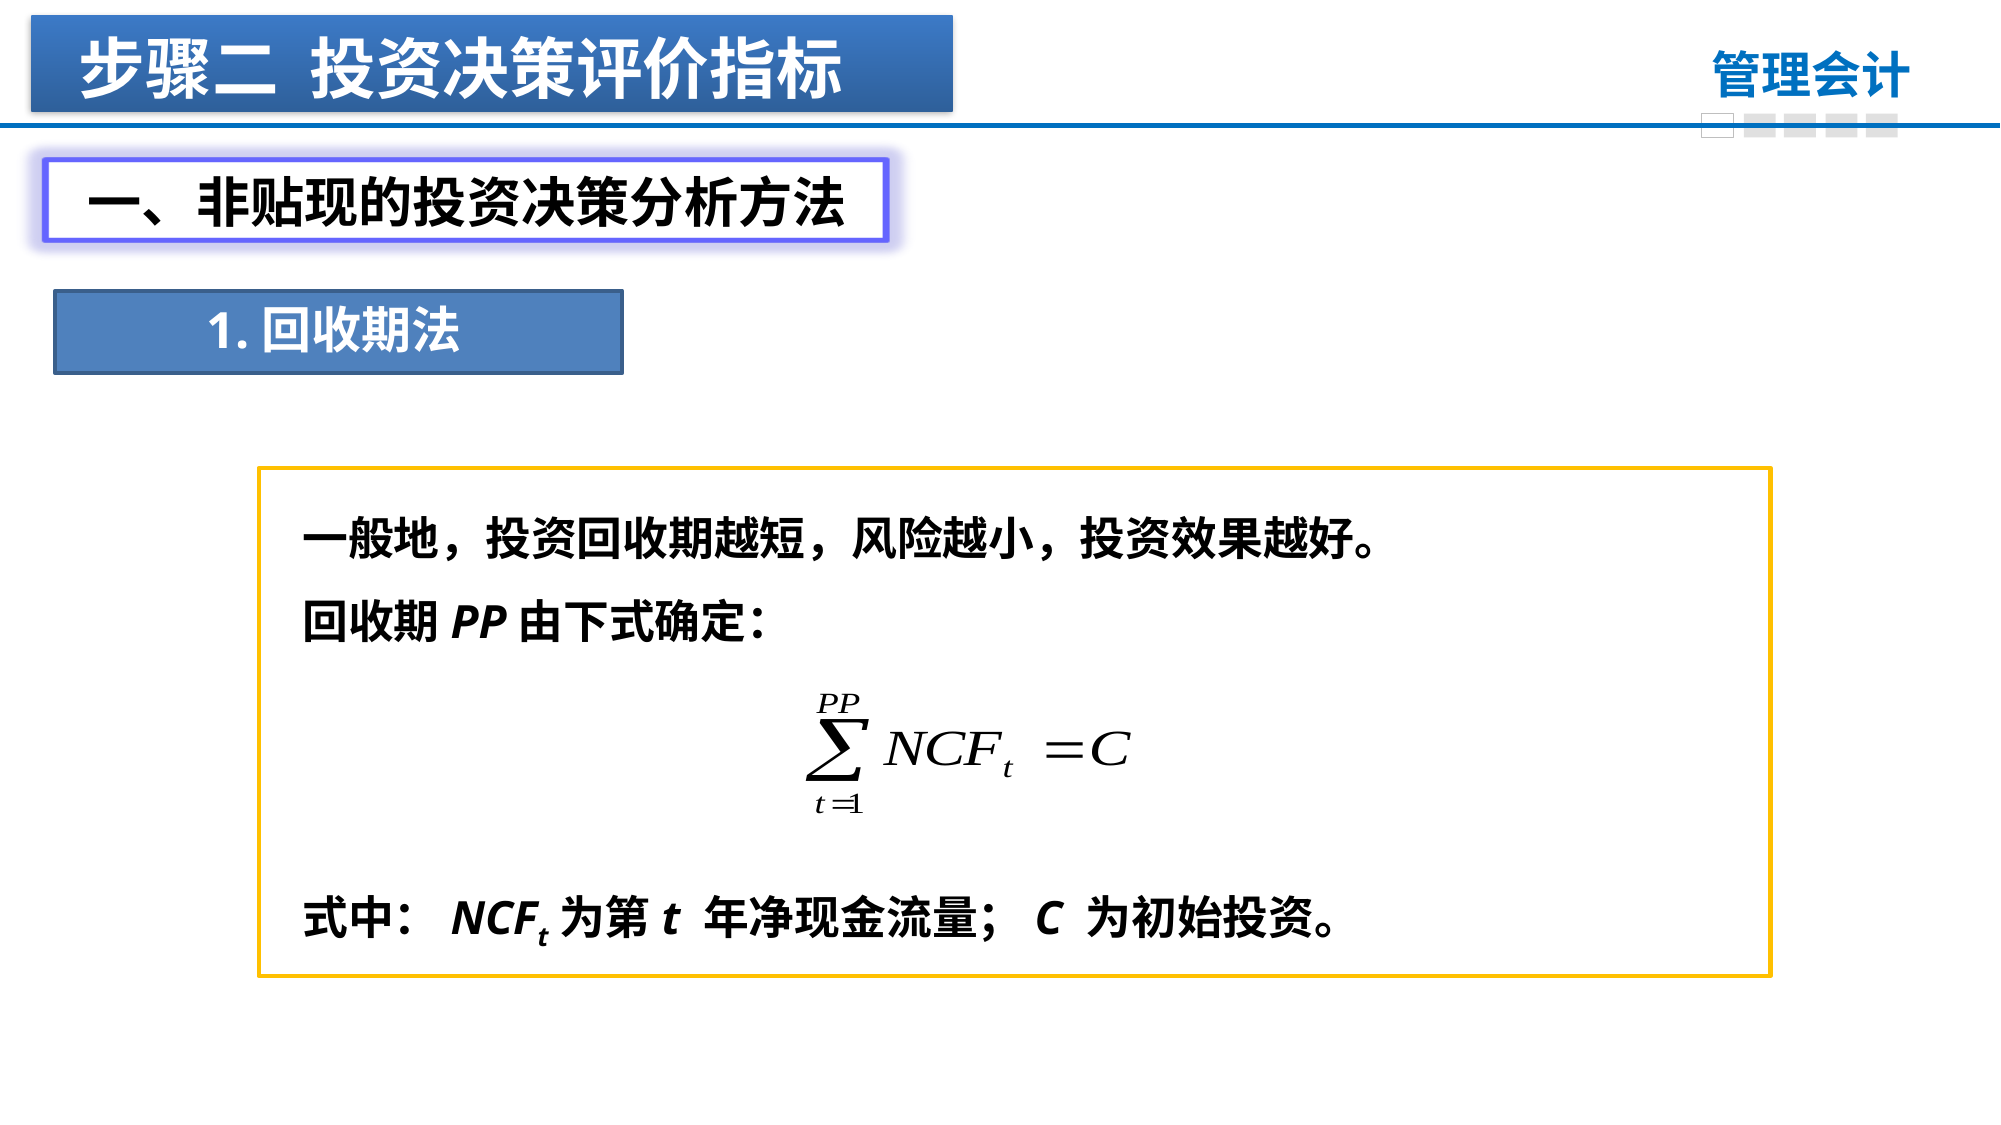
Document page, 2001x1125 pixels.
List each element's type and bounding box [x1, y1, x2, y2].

text_box [31, 14, 953, 117]
text_box [258, 467, 1771, 977]
text_box [54, 290, 623, 374]
text_box [7, 132, 926, 268]
